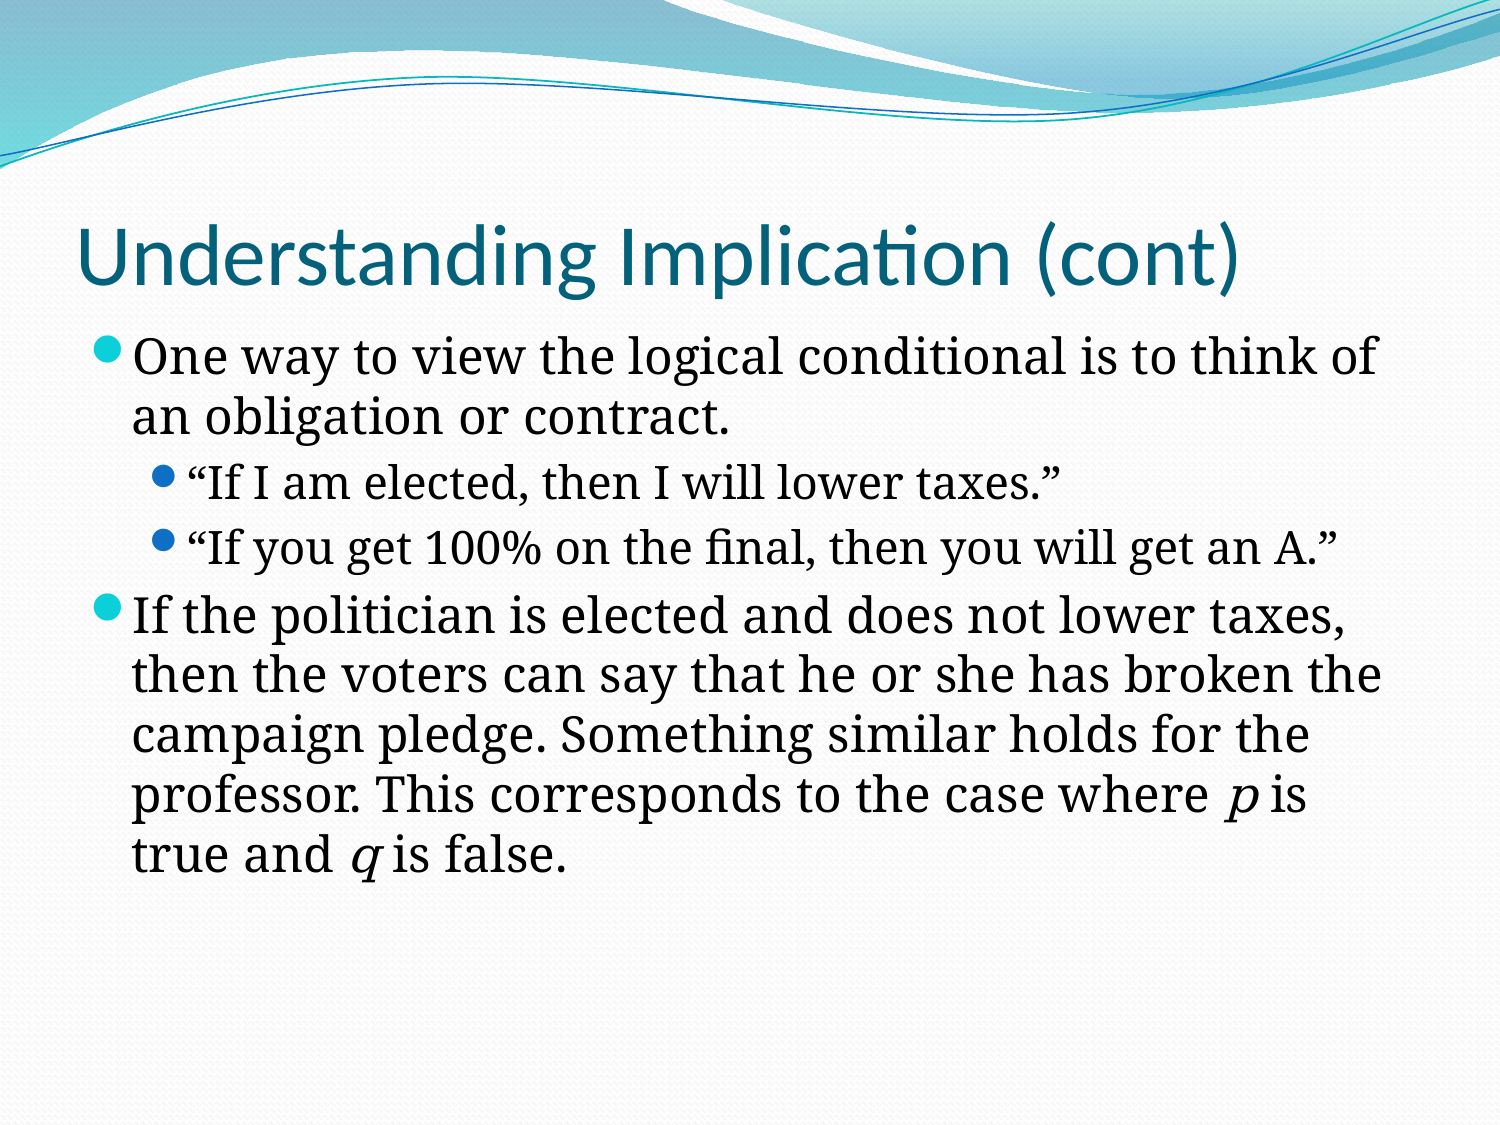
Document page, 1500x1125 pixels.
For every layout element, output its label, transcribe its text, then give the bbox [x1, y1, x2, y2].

title Understanding Implication (cont) [75, 115, 1425, 303]
list One way to view the logical conditional is to think of an obligation or contract. “If I am elected, then I will lower taxes.” “If you get 100% on the final, then you will get an A.” If the politician is elected and does not lower taxes, then the voters can say that he or she has broken the campaign pledge. Something similar holds for the professor. This corresponds to the case where p is true and q is false. [75, 317, 1425, 1038]
